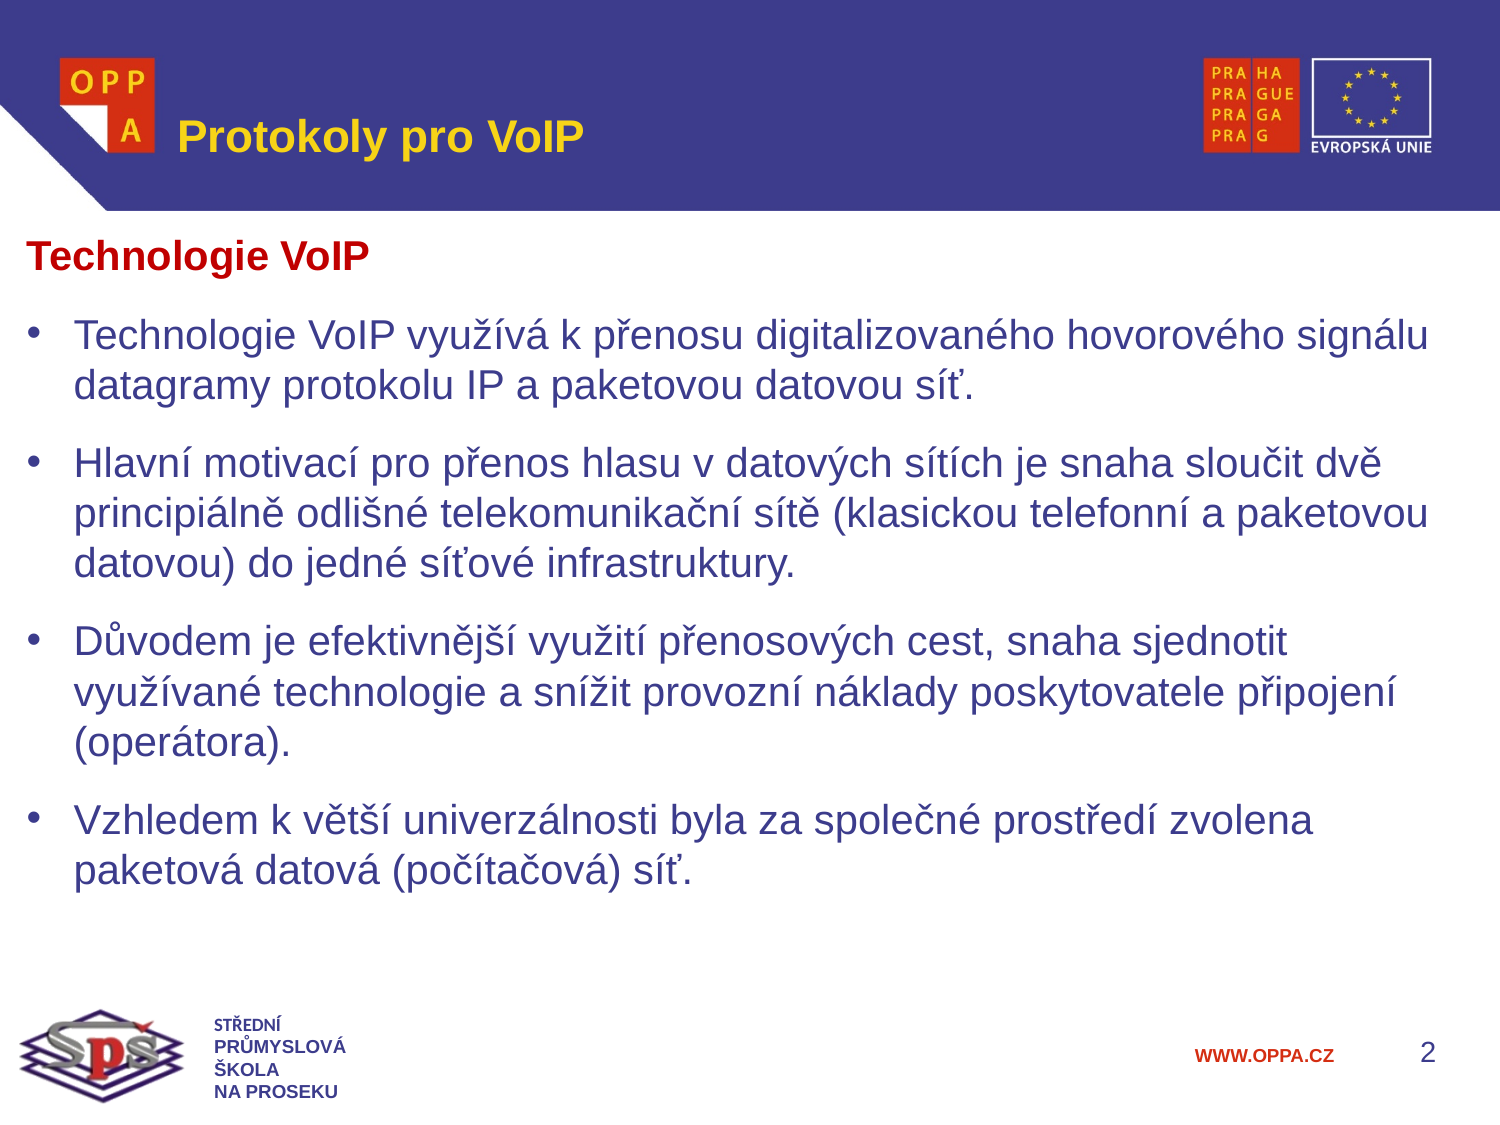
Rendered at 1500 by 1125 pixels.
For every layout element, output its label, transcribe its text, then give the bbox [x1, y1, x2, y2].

text_box Technologie VoIP Technologie VoIP využívá k přenosu digitalizovaného hovorového signálu datagramy protokolu IP a paketovou datovou síť. Hlavní motivací pro přenos hlasu v datových sítích je snaha sloučit dvě principiálně odlišné telekomunikační sítě (klasickou telefonní a paketovou datovou) do jedné síťové infrastruktury. Důvodem je efektivnější využití přenosových cest, snaha sjednotit využívané technologie a snížit provozní náklady poskytovatele připojení (operátora). Vzhledem k větší univerzálnosti byla za společné prostředí zvolena paketová datová (počítačová) síť. [11, 221, 1495, 955]
slide_number 2 [1339, 1015, 1437, 1069]
picture [19, 1001, 186, 1107]
title Protokoly pro VoIP [177, 38, 1137, 162]
picture [0, 0, 1500, 211]
text_box STŘEDNÍ PRŮMYSLOVÁ ŠKOLA NA PROSEKU [199, 1004, 509, 1110]
